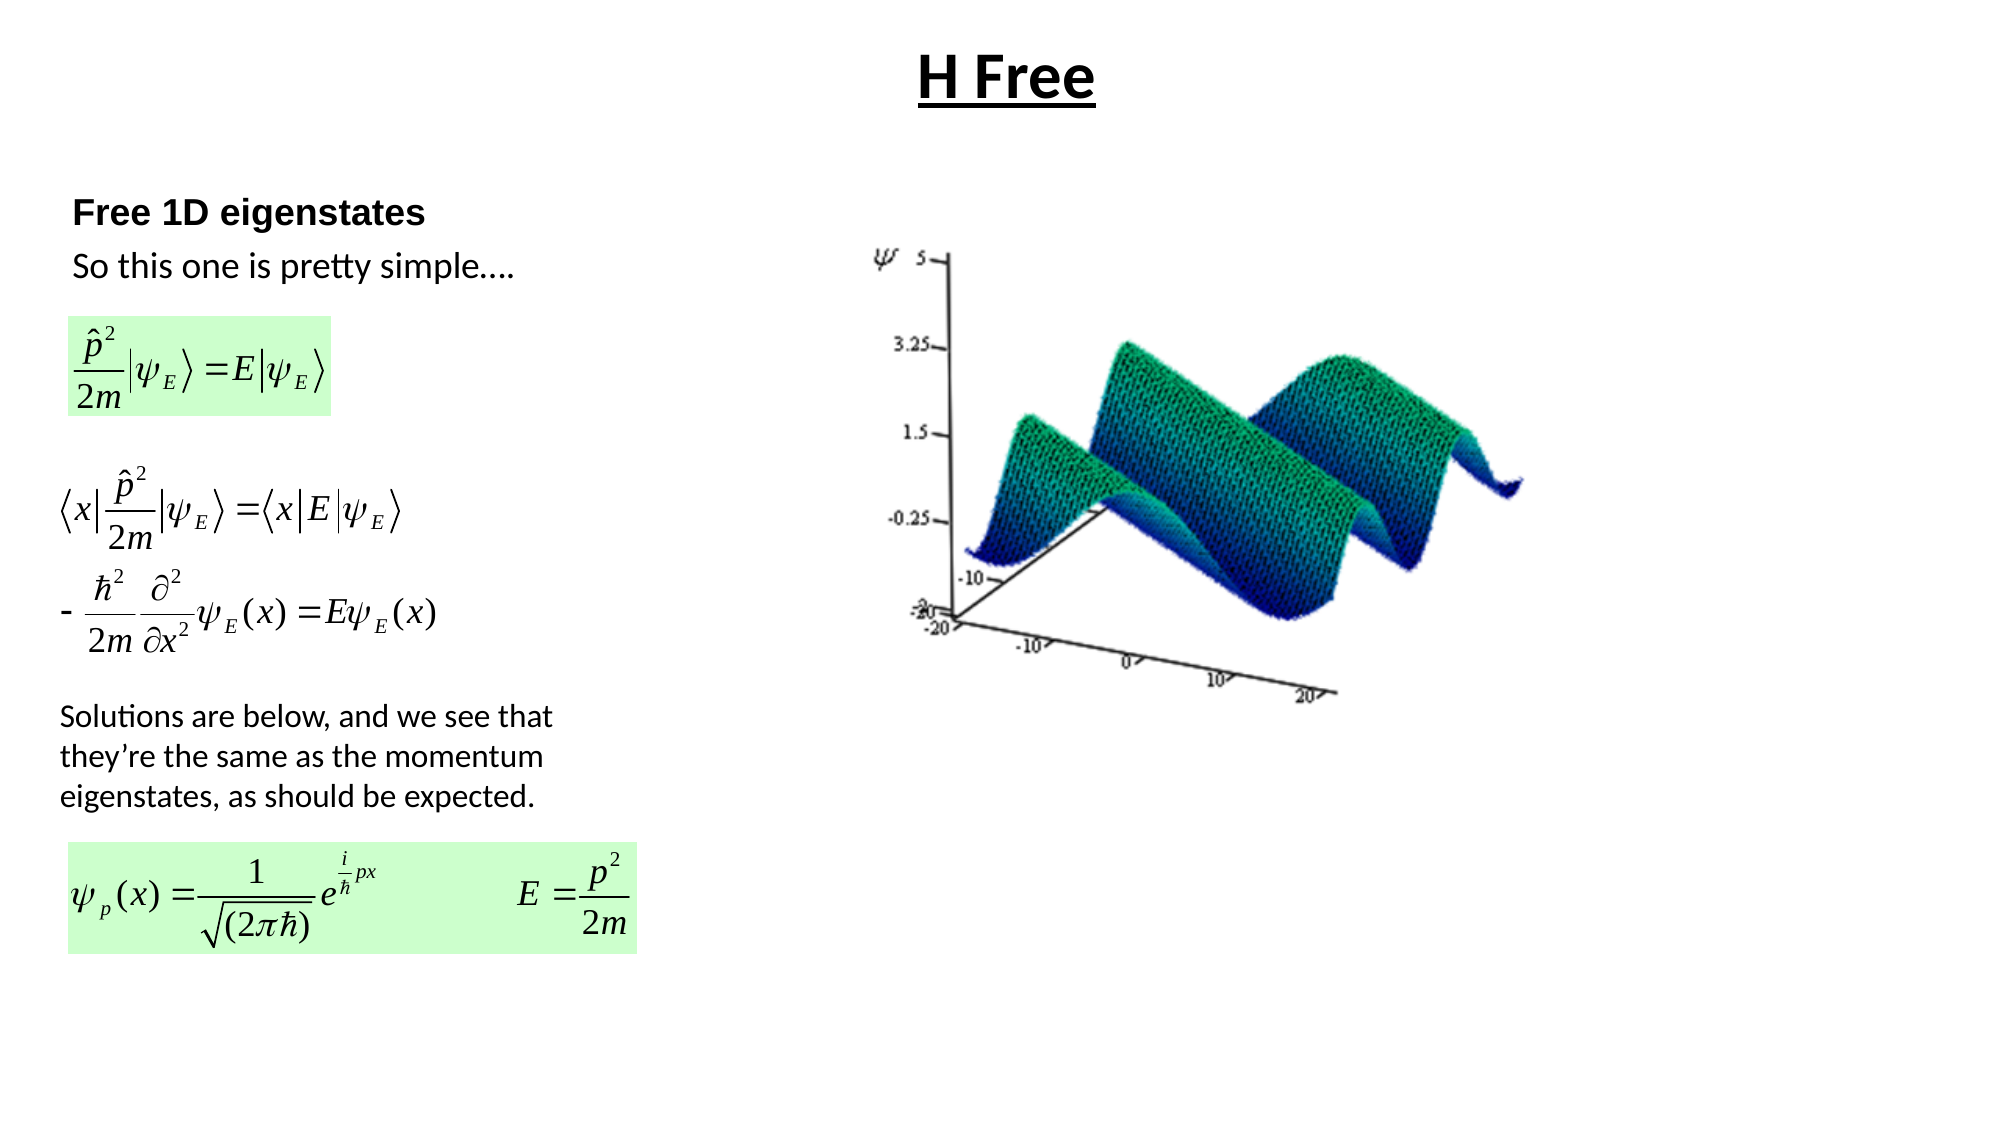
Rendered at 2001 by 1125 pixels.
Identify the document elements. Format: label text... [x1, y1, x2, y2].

text_box Free 1D eigenstates [57, 180, 441, 233]
text_box H Free [903, 25, 1131, 120]
text_box Solutions are below, and we see that they’re the same as the momentum eigenstates, as should be expected. [44, 687, 614, 822]
picture [849, 228, 1548, 734]
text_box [54, 455, 444, 663]
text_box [68, 842, 637, 955]
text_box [68, 316, 332, 417]
text_box So this one is pretty simple…. [57, 233, 668, 294]
